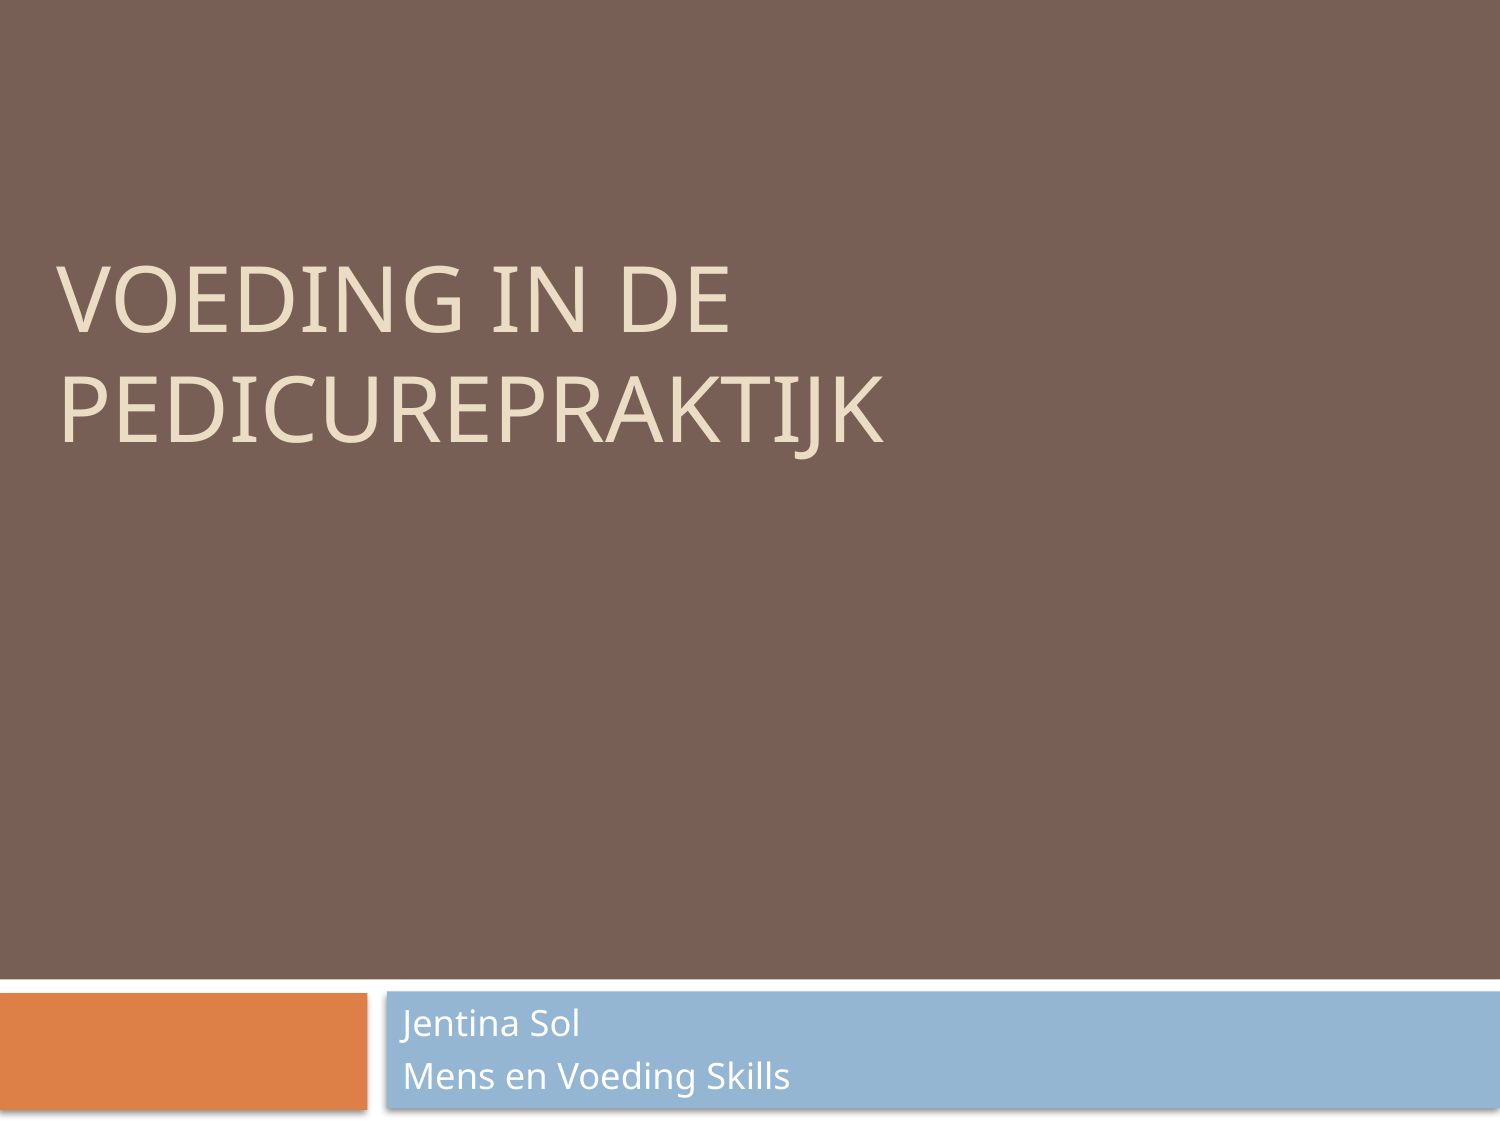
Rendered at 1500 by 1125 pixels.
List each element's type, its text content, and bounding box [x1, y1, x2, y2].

subtitle Jentina Sol Mens en Voeding Skills [387, 992, 1488, 1105]
title Voeding in de pedicurepraktijk [41, 184, 1450, 799]
